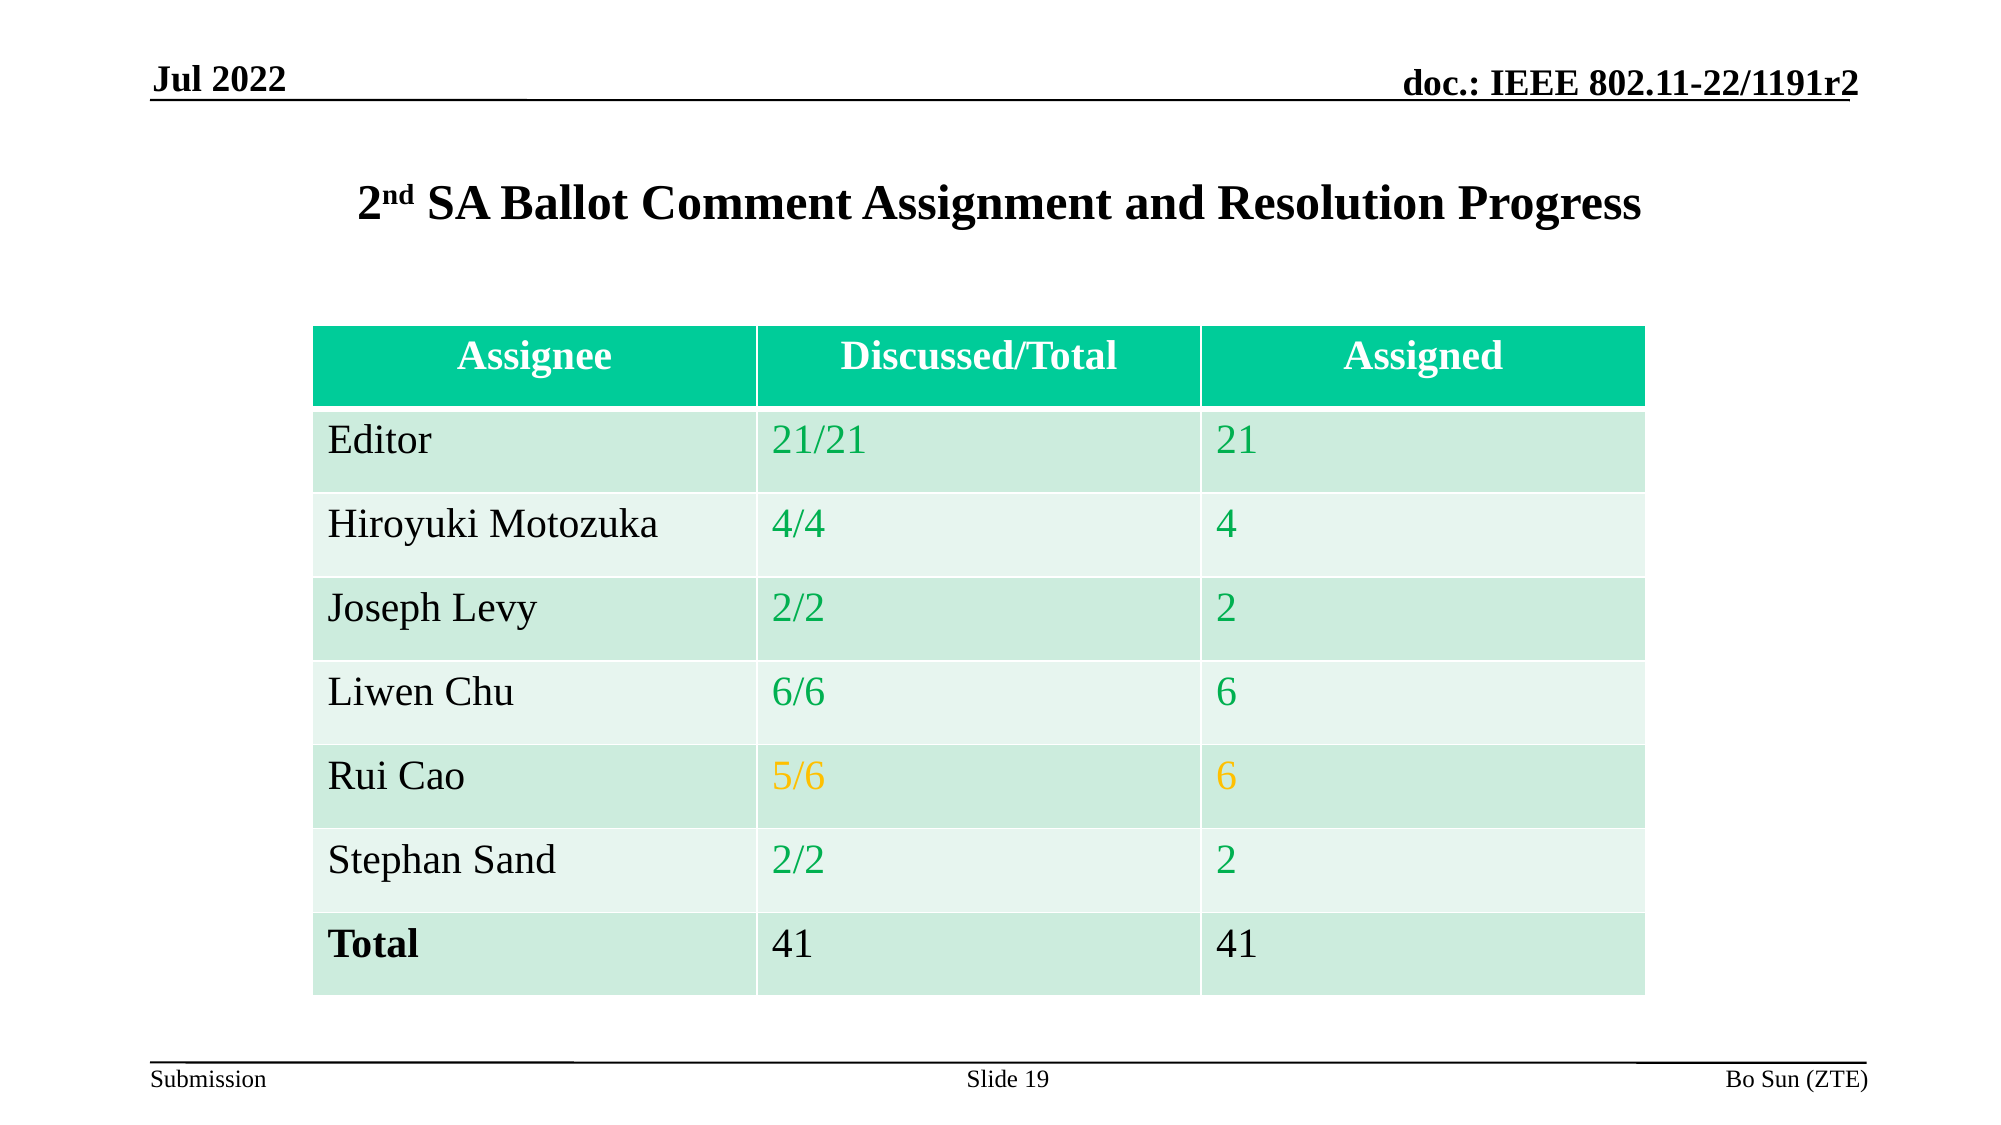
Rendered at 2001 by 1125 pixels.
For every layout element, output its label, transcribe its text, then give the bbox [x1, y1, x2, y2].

table_cell 4/4 [758, 494, 1200, 576]
table_cell Editor [313, 412, 756, 492]
table_cell 2 [1202, 829, 1645, 912]
table_header Discussed/Total [758, 326, 1200, 406]
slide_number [152, 54, 563, 100]
table_cell 6 [1202, 745, 1645, 828]
table_cell 2/2 [758, 829, 1200, 912]
table_cell Rui Cao [313, 745, 756, 828]
slide_number Slide 19 [949, 1061, 1067, 1123]
title 2nd SA Ballot Comment Assignment and Resolution Progress [149, 112, 1850, 288]
table_cell 2/2 [758, 578, 1200, 660]
table_cell Liwen Chu [313, 662, 756, 744]
table_cell 5/6 [758, 745, 1200, 828]
table_cell 41 [1202, 913, 1645, 995]
table_cell 21/21 [758, 412, 1200, 492]
table_cell Total [313, 913, 756, 995]
table_cell 41 [758, 913, 1200, 995]
table_cell Stephan Sand [313, 829, 756, 912]
table_cell Joseph Levy [313, 578, 756, 660]
table_cell 6 [1202, 662, 1645, 744]
table_header Assigned [1202, 326, 1645, 406]
table_cell 6/6 [758, 662, 1200, 744]
table_cell 2 [1202, 578, 1645, 660]
footer Bo Sun (ZTE) [1171, 1061, 1869, 1093]
table_cell 4 [1202, 494, 1645, 576]
table_cell 21 [1202, 412, 1645, 492]
table_cell Hiroyuki Motozuka [313, 494, 756, 576]
table_header Assignee [313, 326, 756, 406]
